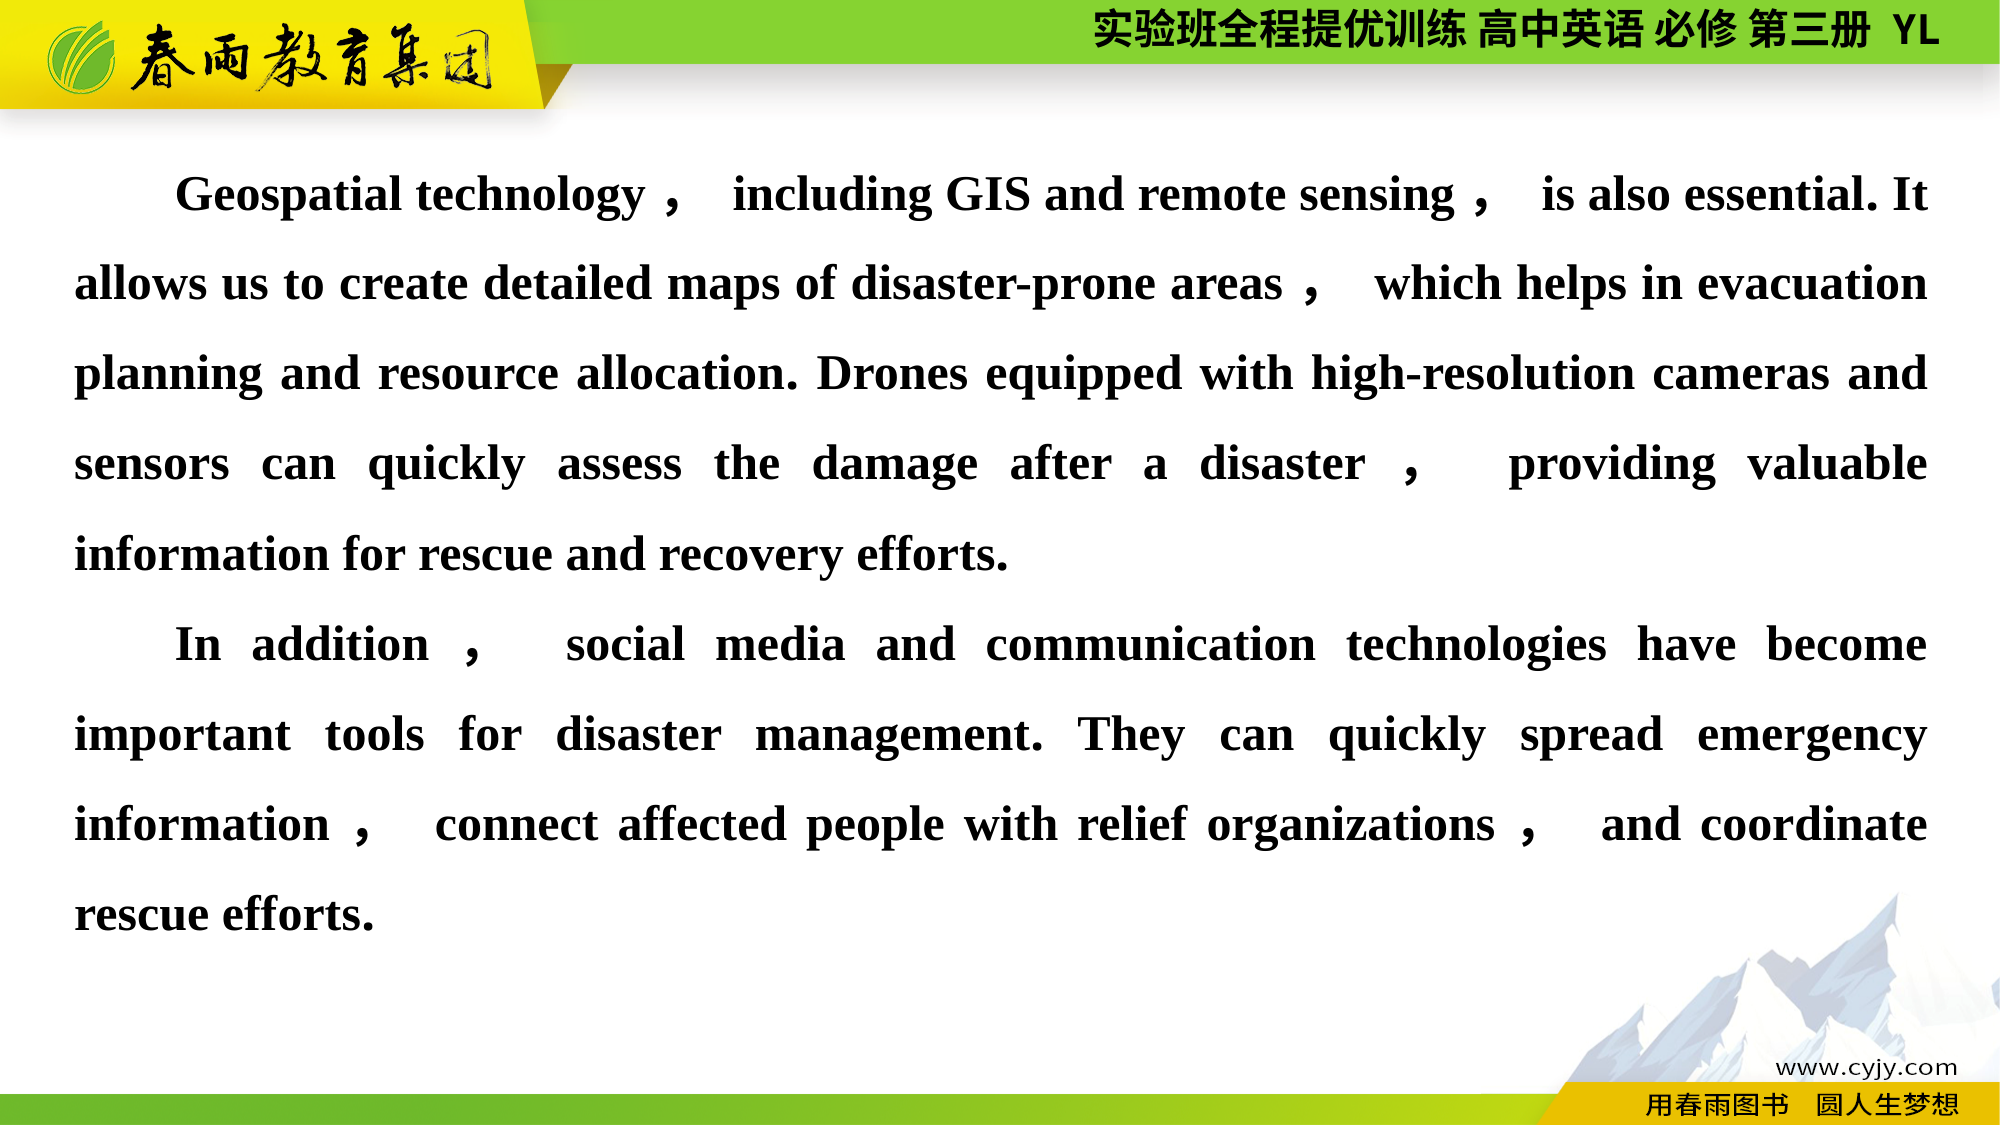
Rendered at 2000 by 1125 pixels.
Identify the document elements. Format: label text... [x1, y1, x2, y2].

picture [0, 0, 2000, 1125]
list Geospatial technology， including GIS and remote sensing， is also essential. It allows us to create detailed maps of disaster-prone areas， which helps in evacuation planning and resource allocation. Drones equipped with high-resolution cameras and sensors can quickly assess the damage after a disaster， providing valuable information for rescue and recovery efforts. In addition， social media and communication technologies have become important tools for disaster management. They can quickly spread emergency information， connect affected people with relief organizations， and coordinate rescue efforts. [59, 122, 1944, 944]
